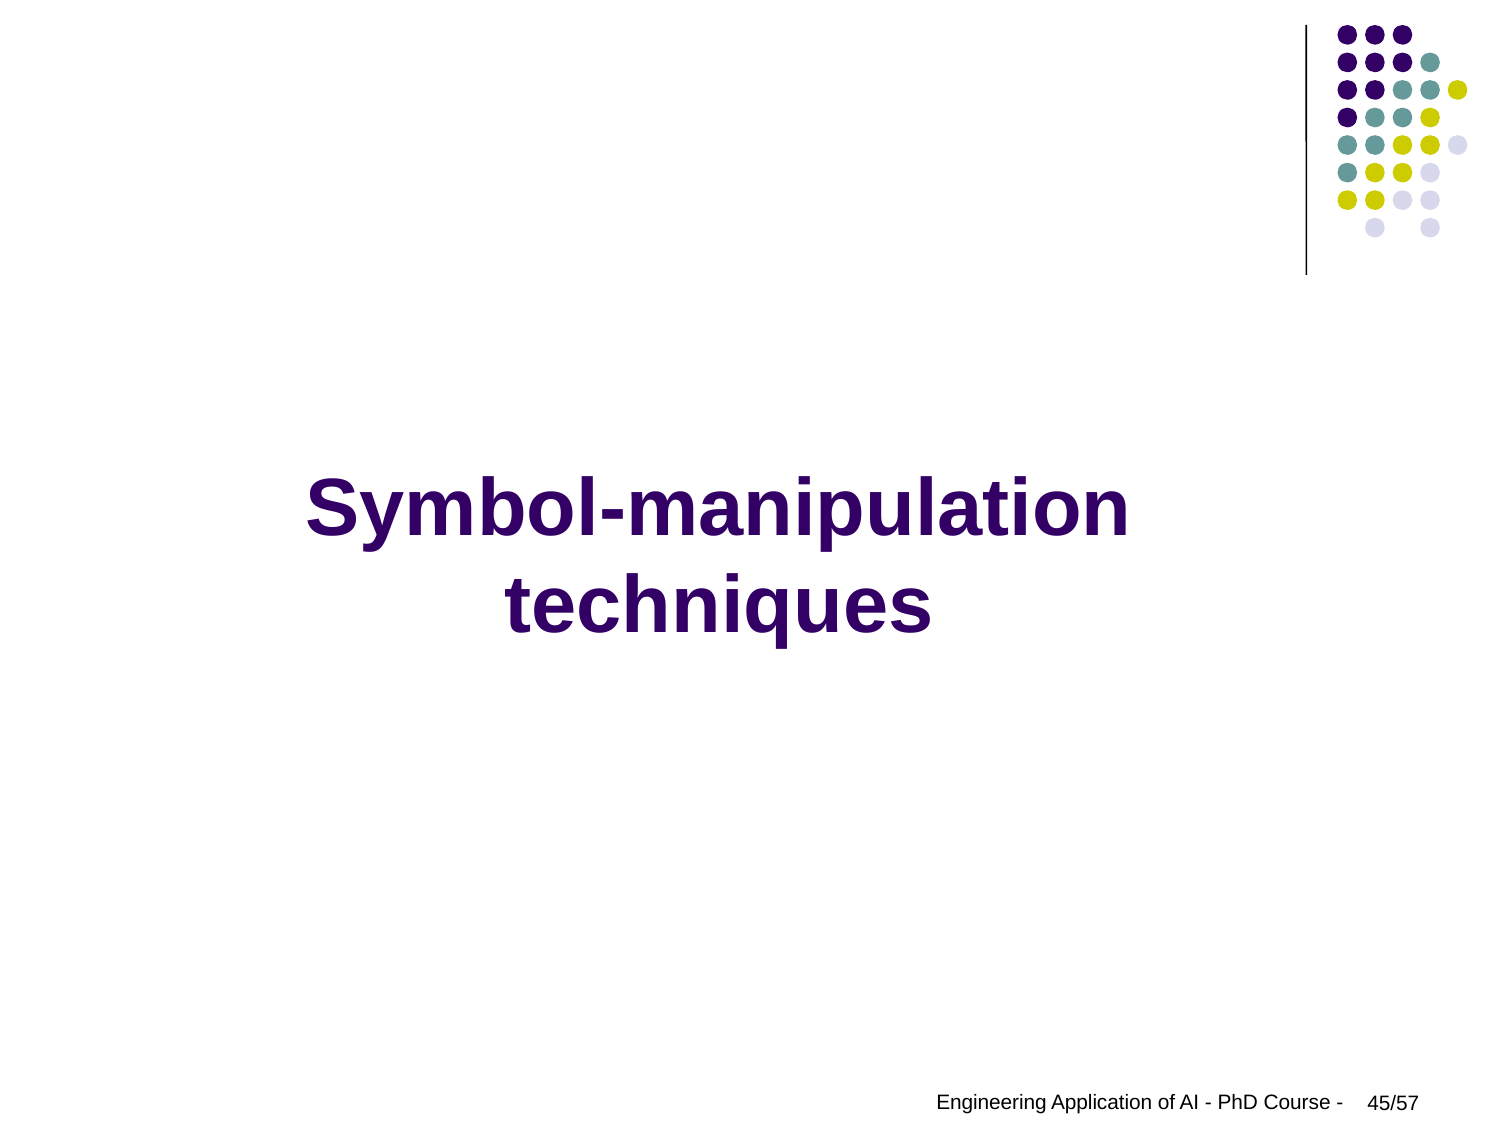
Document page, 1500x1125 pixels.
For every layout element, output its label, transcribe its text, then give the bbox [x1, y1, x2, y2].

footer Engineering Application of AI - PhD Course - [855, 1080, 1365, 1125]
slide_number 45/57 [1352, 1082, 1448, 1125]
title Symbol-manipulation techniques [100, 444, 1338, 657]
